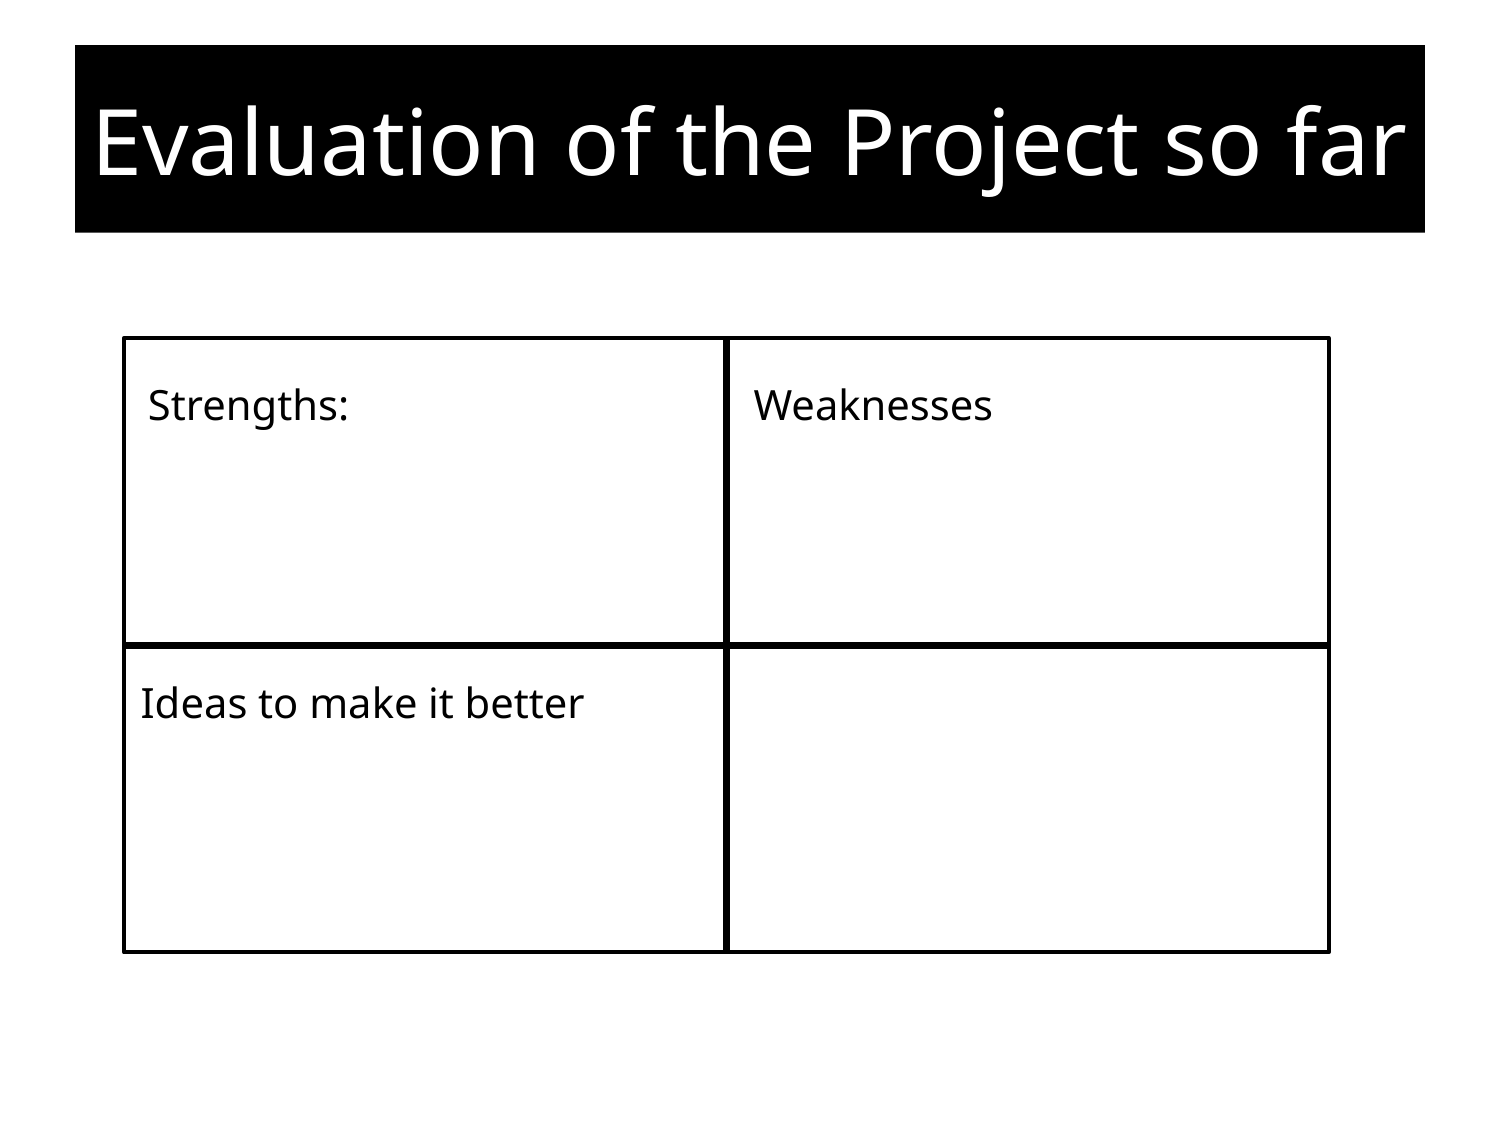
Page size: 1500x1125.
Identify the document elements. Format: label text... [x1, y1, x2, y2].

text_box [122, 336, 1331, 648]
text_box [729, 650, 1331, 954]
title Evaluation of the Project so far [75, 45, 1425, 233]
text_box [122, 650, 722, 954]
text_box Strengths: [133, 371, 376, 437]
text_box Ideas to make it better [125, 669, 670, 735]
text_box Weaknesses [738, 371, 1009, 437]
